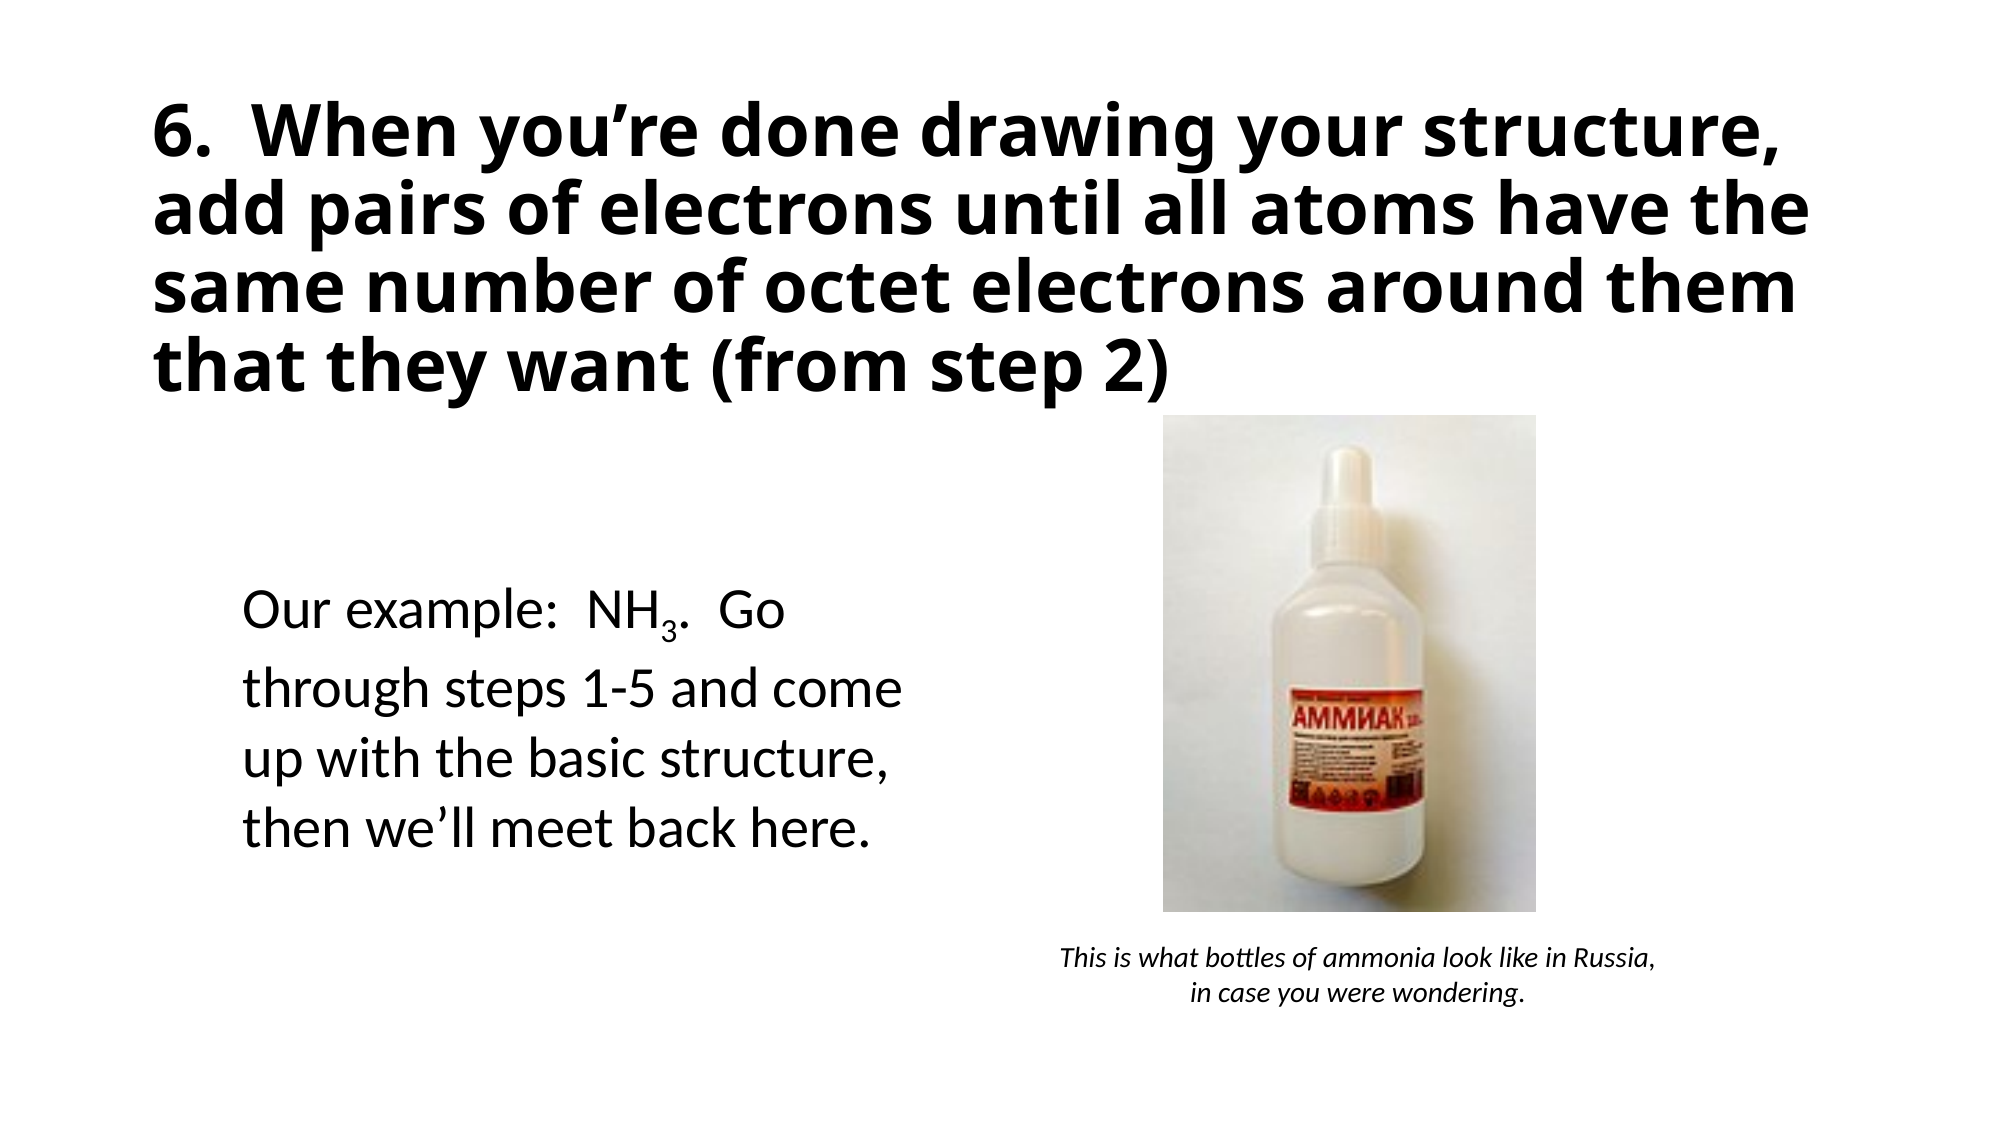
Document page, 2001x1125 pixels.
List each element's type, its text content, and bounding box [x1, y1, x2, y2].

text_box Our example: NH3. Go through steps 1-5 and come up with the basic structure, then we’ll meet back here. [227, 562, 938, 867]
picture [1163, 415, 1536, 912]
text_box This is what bottles of ammonia look like in Russia, in case you were wondering. [1033, 931, 1683, 1017]
title 6. When you’re done drawing your structure, add pairs of electrons until all atoms have the same number of octet electrons around them that they want (from step 2) [137, 59, 1863, 441]
